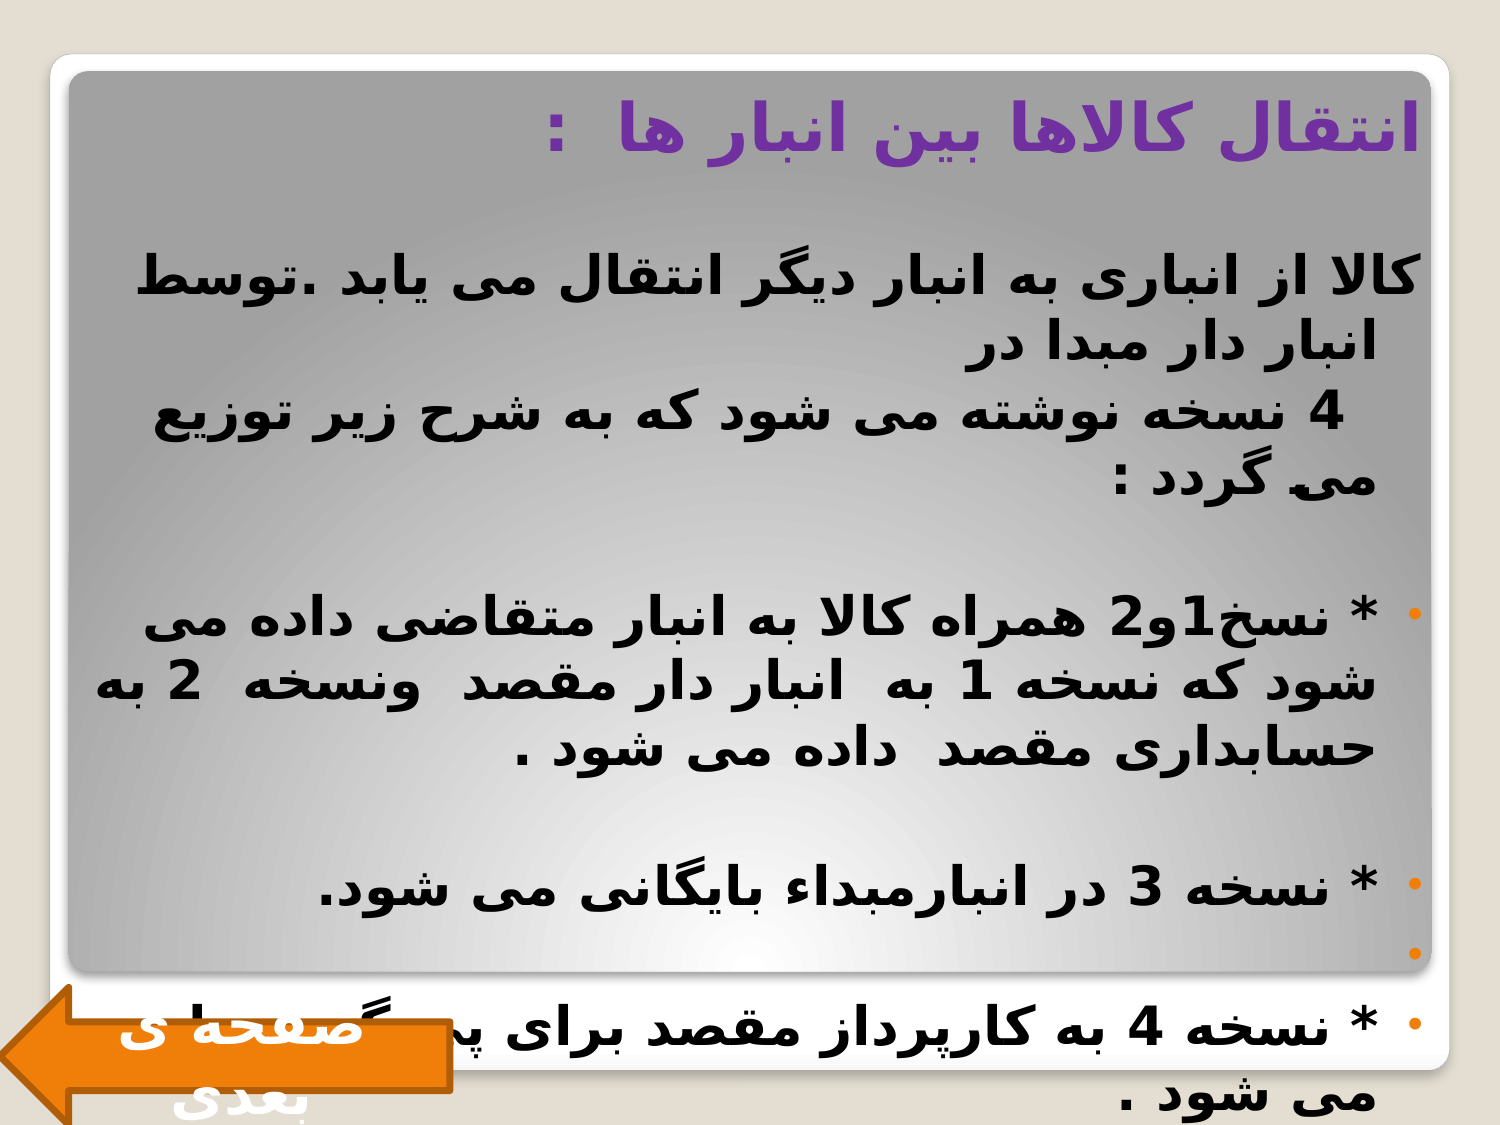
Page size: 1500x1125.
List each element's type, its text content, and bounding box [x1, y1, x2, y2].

text_box صفحه ی بعدی [0, 984, 454, 1125]
list انتقال کالاها بین انبار ها : کالا از انباری به انبار دیگر انتقال می یابد .توسط انبار دار مبدا در 4 نسخه نوشته می شود که به شرح زیر توزیع می گردد : * نسخ1و2 همراه کالا به انبار متقاضی داده می شود که نسخه 1 به انبار دار مقصد ونسخه 2 به حسابداری مقصد داده می شود . * نسخه 3 در انبارمبداء بایگانی می شود. * نسخه 4 به کارپرداز مقصد برای پی گیری داده می شود . [62, 0, 1438, 1088]
